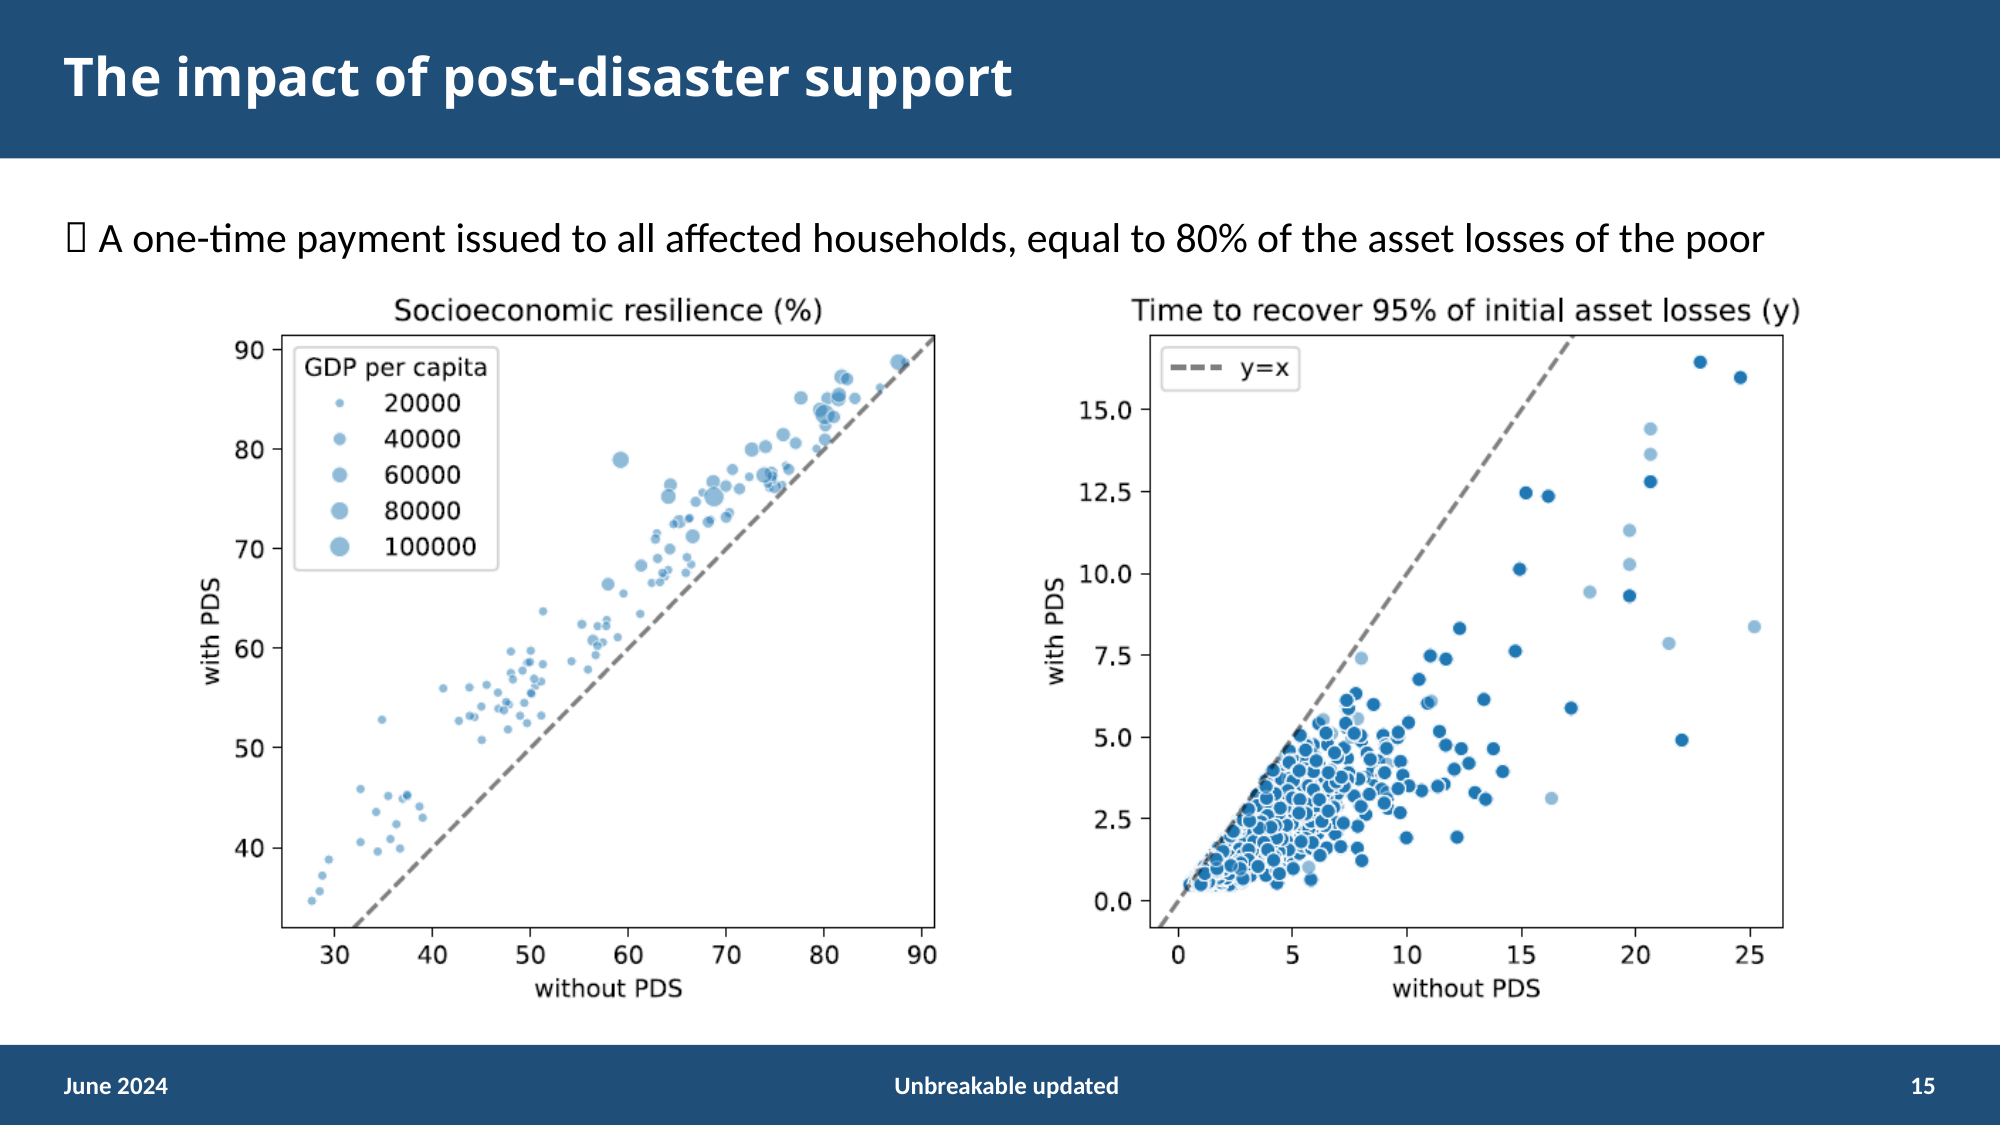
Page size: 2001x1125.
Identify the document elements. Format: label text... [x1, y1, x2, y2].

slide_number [49, 1054, 499, 1115]
footer Unbreakable updated [543, 1054, 1471, 1115]
slide_number 15 [1501, 1054, 1951, 1115]
title The impact of post-disaster support [49, 42, 1962, 116]
list  A one-time payment issued to all affected households, equal to 80% of the asset losses of the poor [49, 209, 1962, 978]
picture [192, 288, 1808, 1011]
